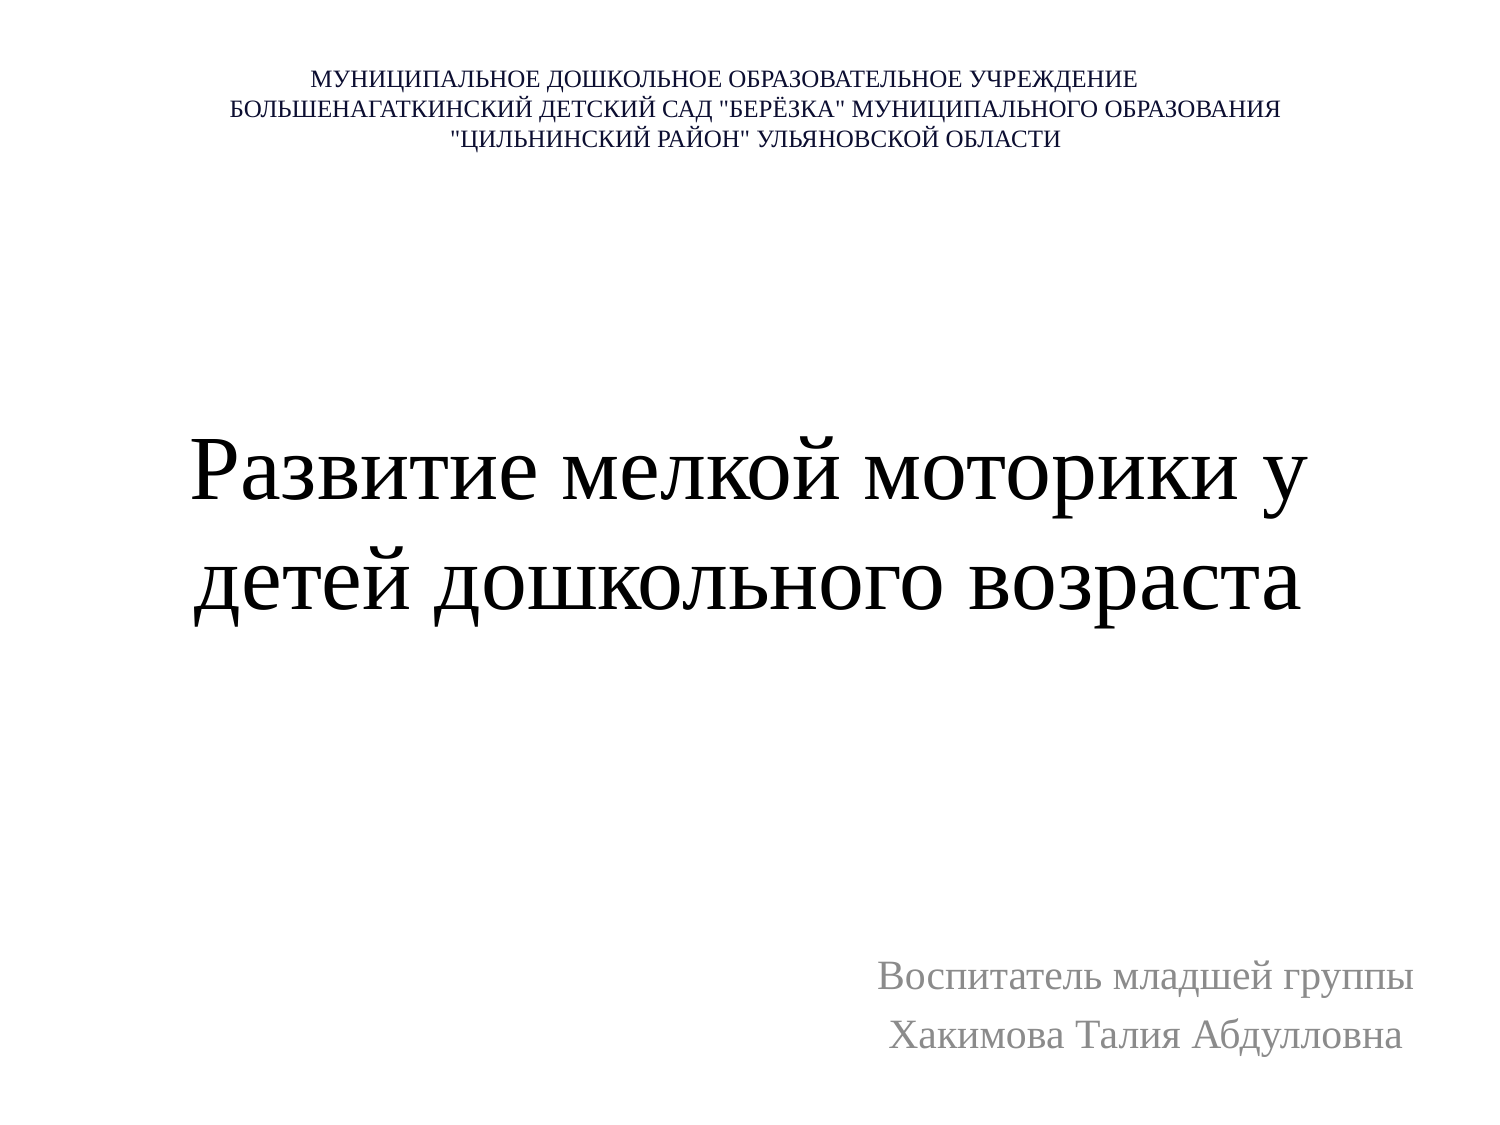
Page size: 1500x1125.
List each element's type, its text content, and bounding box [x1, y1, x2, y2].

subtitle Воспитатель младшей группы Хакимова Талия Абдулловна [820, 940, 1471, 1071]
title Развитие мелкой моторики у детей дошкольного возраста [112, 397, 1388, 639]
text_box МУНИЦИПАЛЬНОЕ ДОШКОЛЬНОЕ ОБРАЗОВАТЕЛЬНОЕ УЧРЕЖДЕНИЕ БОЛЬШЕНАГАТКИНСКИЙ ДЕТСКИЙ САД "БЕРЁЗКА" МУНИЦИПАЛЬНОГО ОБРАЗОВАНИЯ "ЦИЛЬНИНСКИЙ РАЙОН" УЛЬЯНОВСКОЙ ОБЛАСТИ [194, 55, 1317, 206]
